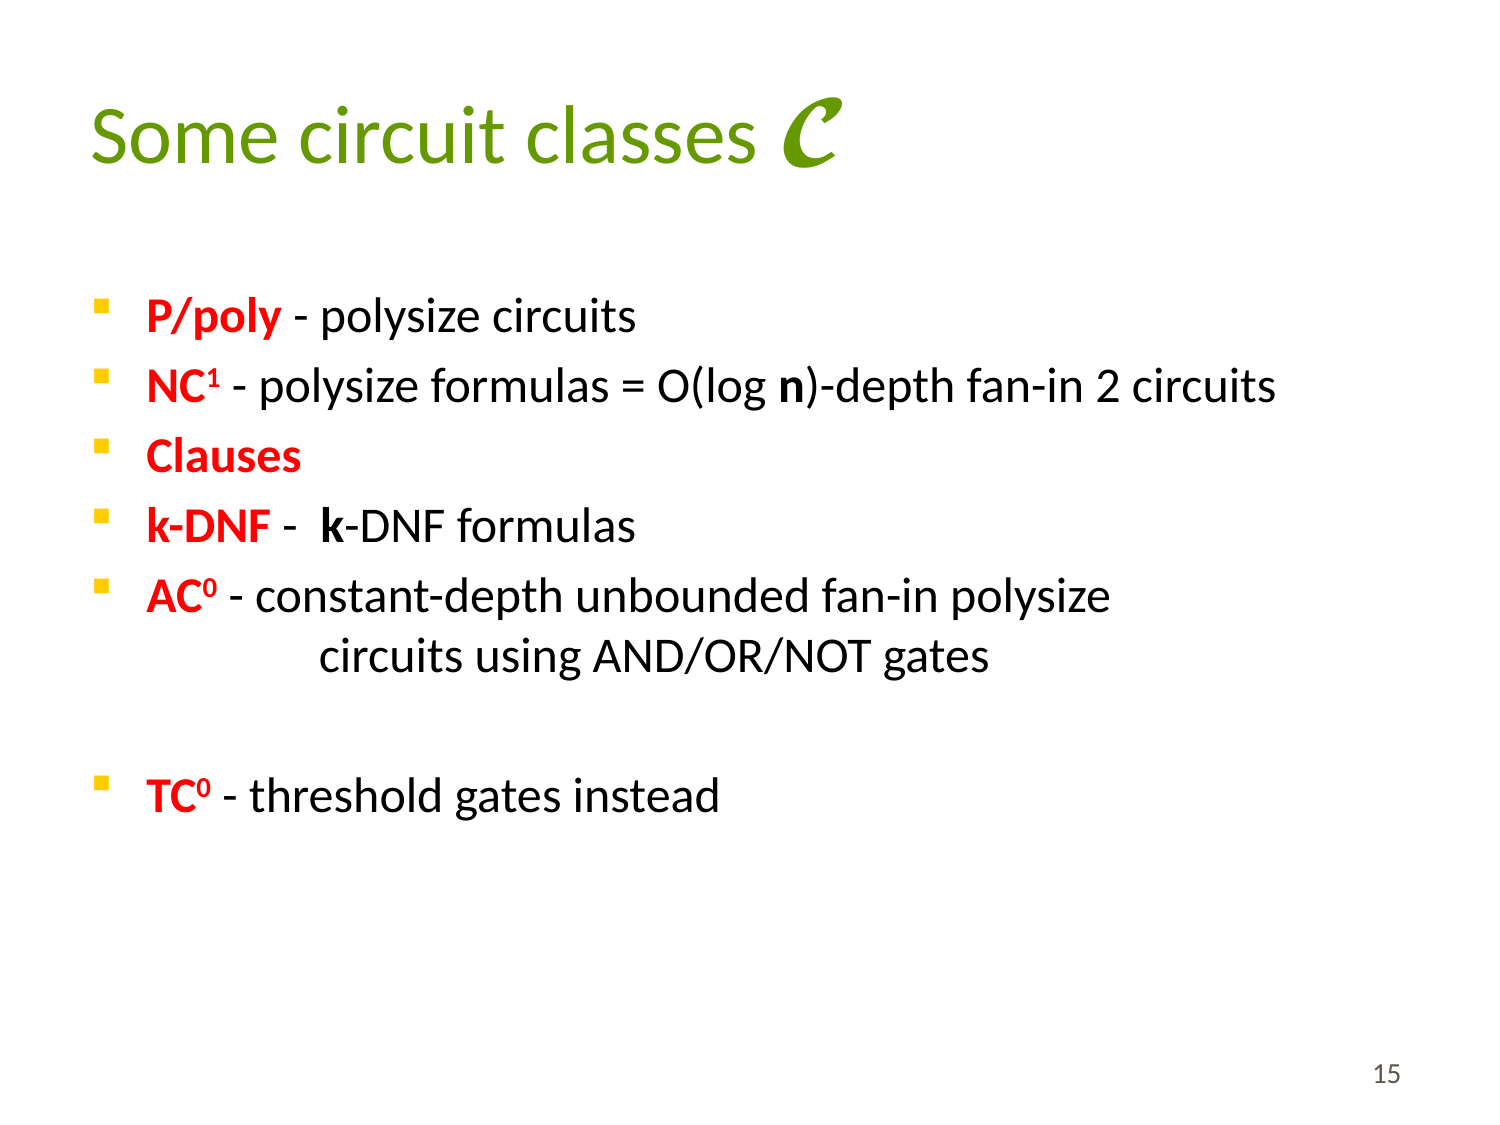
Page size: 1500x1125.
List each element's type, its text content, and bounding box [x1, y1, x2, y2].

slide_number 15 [1104, 1037, 1417, 1097]
title Some circuit classes 𝓒 [75, 37, 1350, 188]
list P/poly - polysize circuits NC1 - polysize formulas = O(log n)-depth fan-in 2 circuits Clauses k-DNF - k-DNF formulas AC0 - constant-depth unbounded fan-in polysize circuits using AND/OR/NOT gates TC0 - threshold gates instead [75, 275, 1417, 994]
